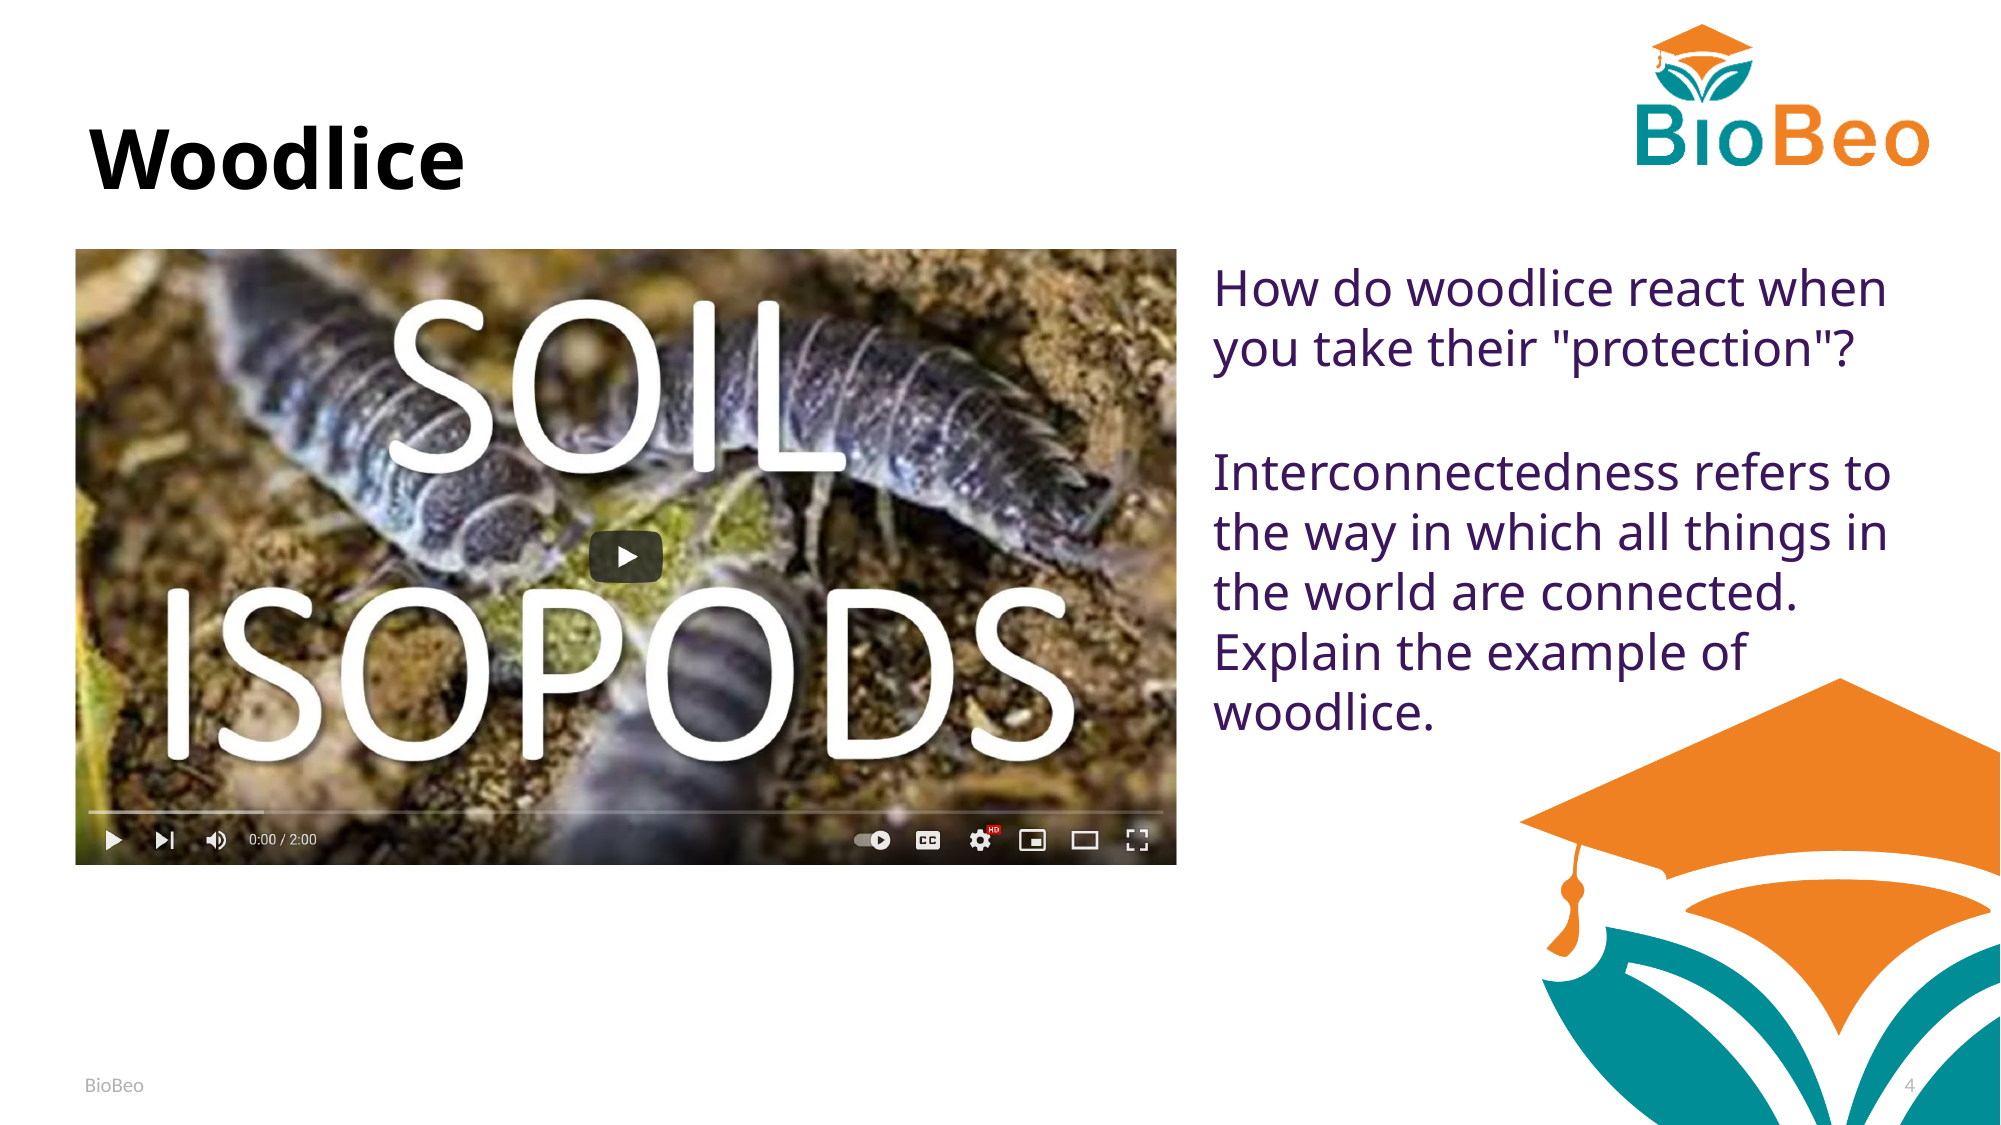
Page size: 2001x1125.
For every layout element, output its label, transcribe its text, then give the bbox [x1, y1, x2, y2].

slide_number 4 [1818, 1065, 1931, 1103]
picture [1478, 618, 2000, 1125]
picture [74, 249, 1178, 865]
picture [1635, 22, 1931, 88]
subtitle How do woodlice react when you take their "protection"? Interconnectedness refers to the way in which all things in the world are connected. Explain the example of woodlice. [1183, 249, 1965, 1037]
title Woodlice [74, 88, 1935, 237]
footer BioBeo [69, 1065, 1805, 1103]
